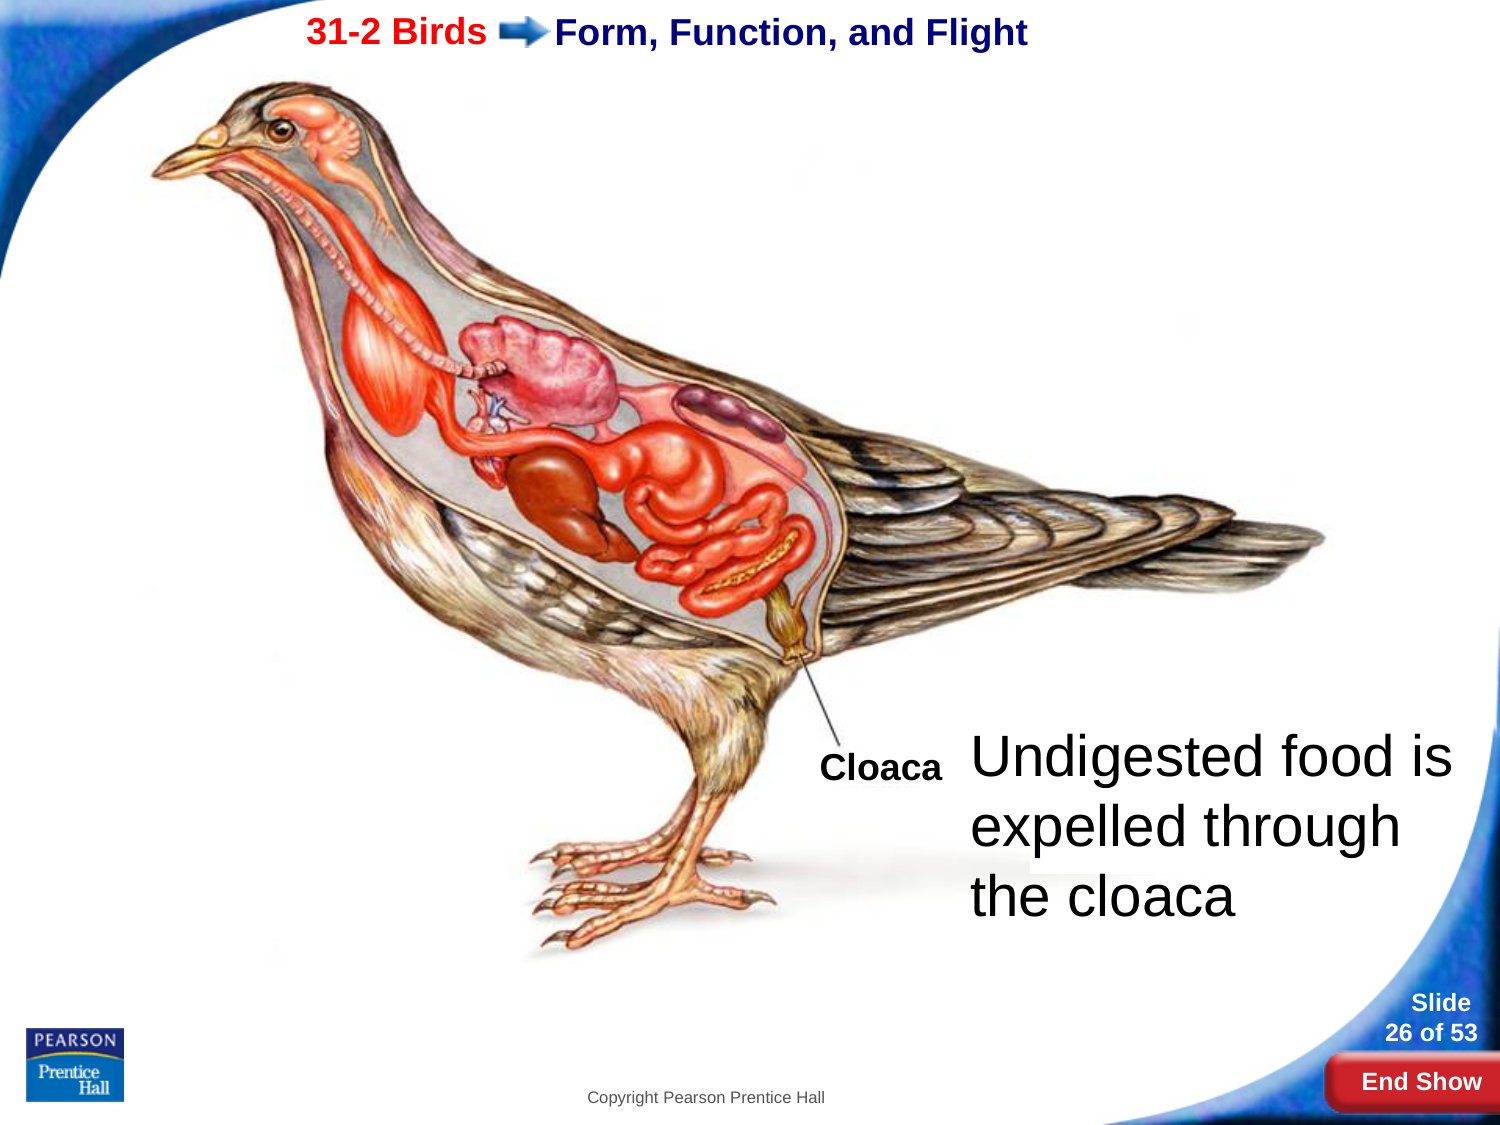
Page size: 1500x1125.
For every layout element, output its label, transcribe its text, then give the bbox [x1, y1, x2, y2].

title Form, Function, and Flight [539, 0, 1209, 73]
picture [0, 0, 1500, 1125]
text_box Undigested food is expelled through the cloaca [1369, 710, 1477, 936]
footer Copyright Pearson Prentice Hall [468, 1078, 945, 1105]
